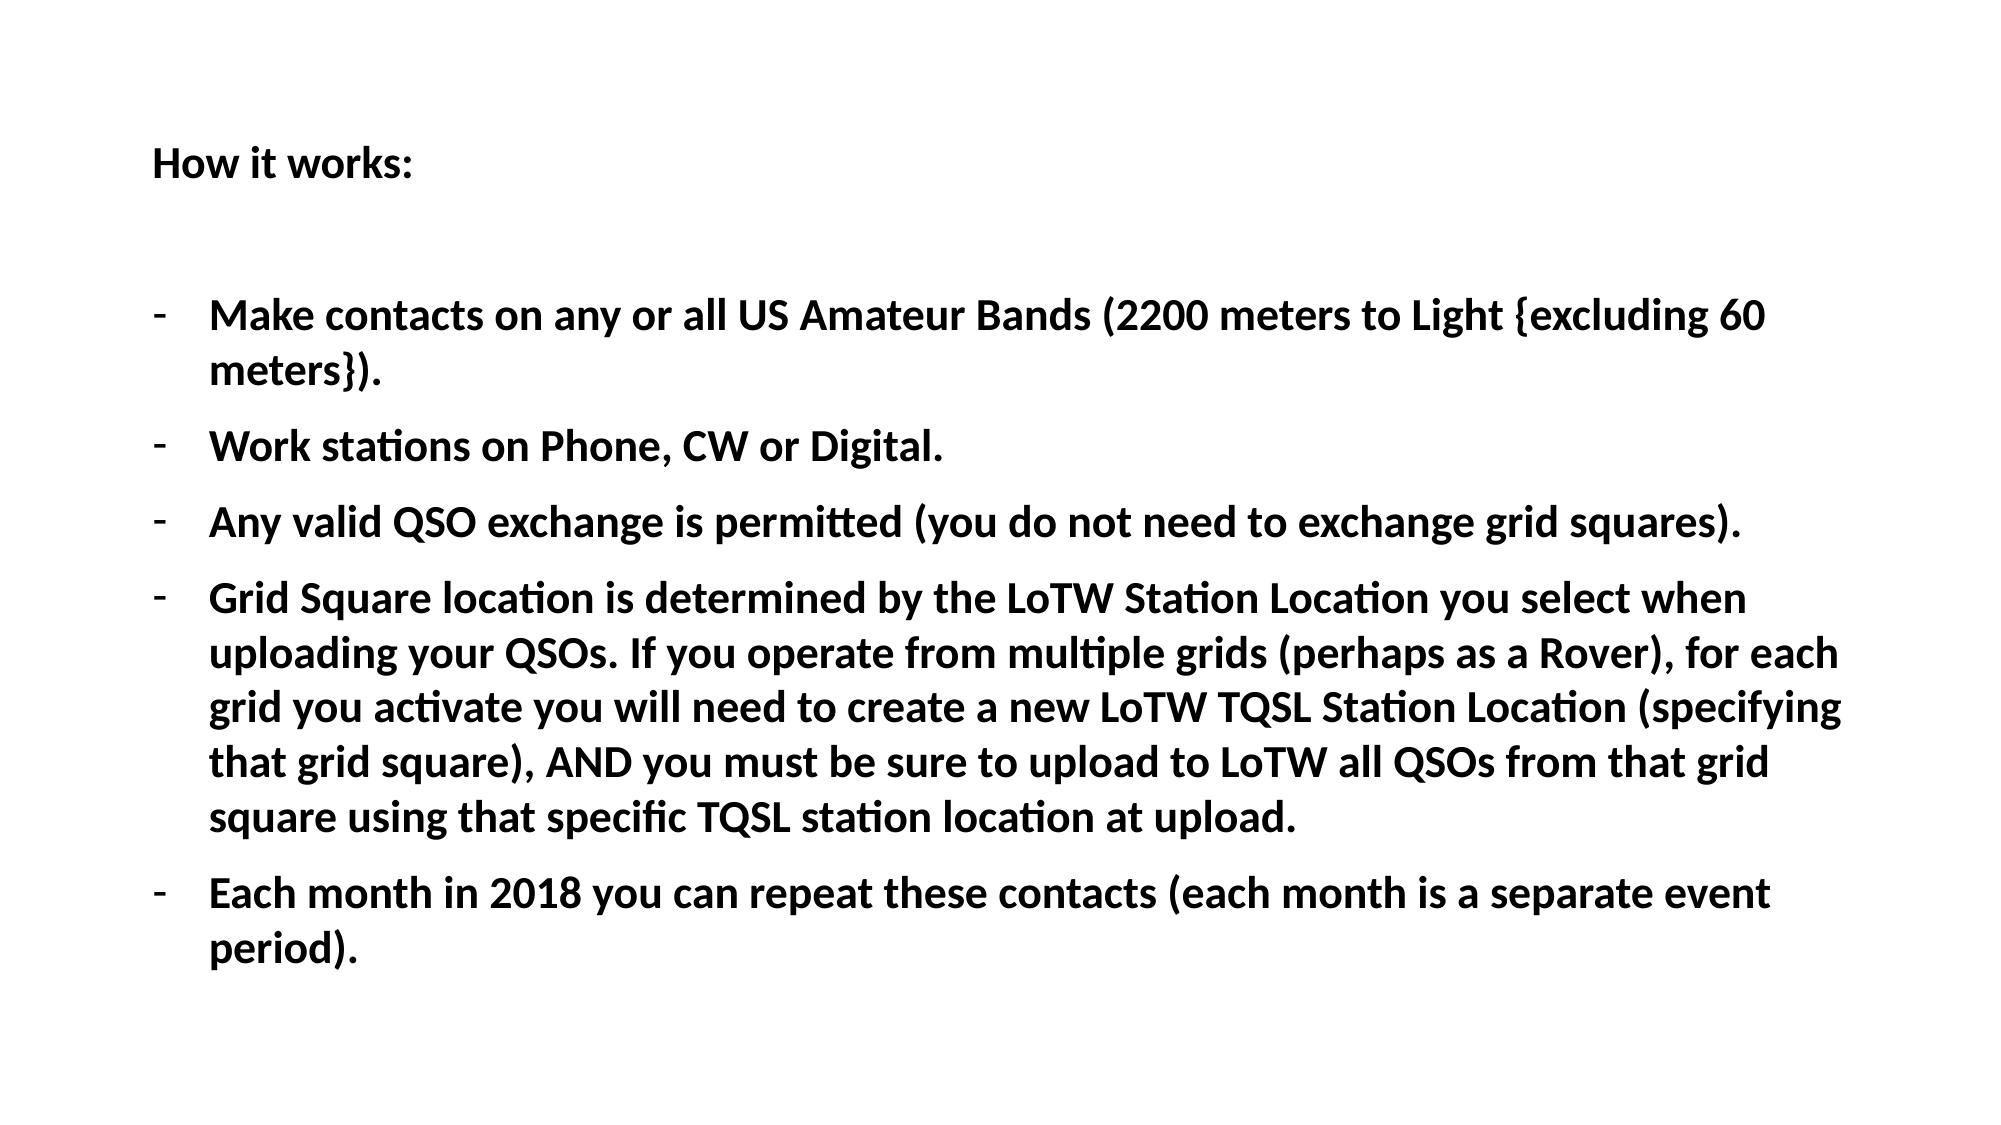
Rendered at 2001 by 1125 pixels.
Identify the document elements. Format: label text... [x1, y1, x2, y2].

list How it works: Make contacts on any or all US Amateur Bands (2200 meters to Light {excluding 60 meters}). Work stations on Phone, CW or Digital. Any valid QSO exchange is permitted (you do not need to exchange grid squares). Grid Square location is determined by the LoTW Station Location you select when uploading your QSOs. If you operate from multiple grids (perhaps as a Rover), for each grid you activate you will need to create a new LoTW TQSL Station Location (specifying that grid square), AND you must be sure to upload to LoTW all QSOs from that grid square using that specific TQSL station location at upload. Each month in 2018 you can repeat these contacts (each month is a separate event period). [137, 44, 1863, 1078]
